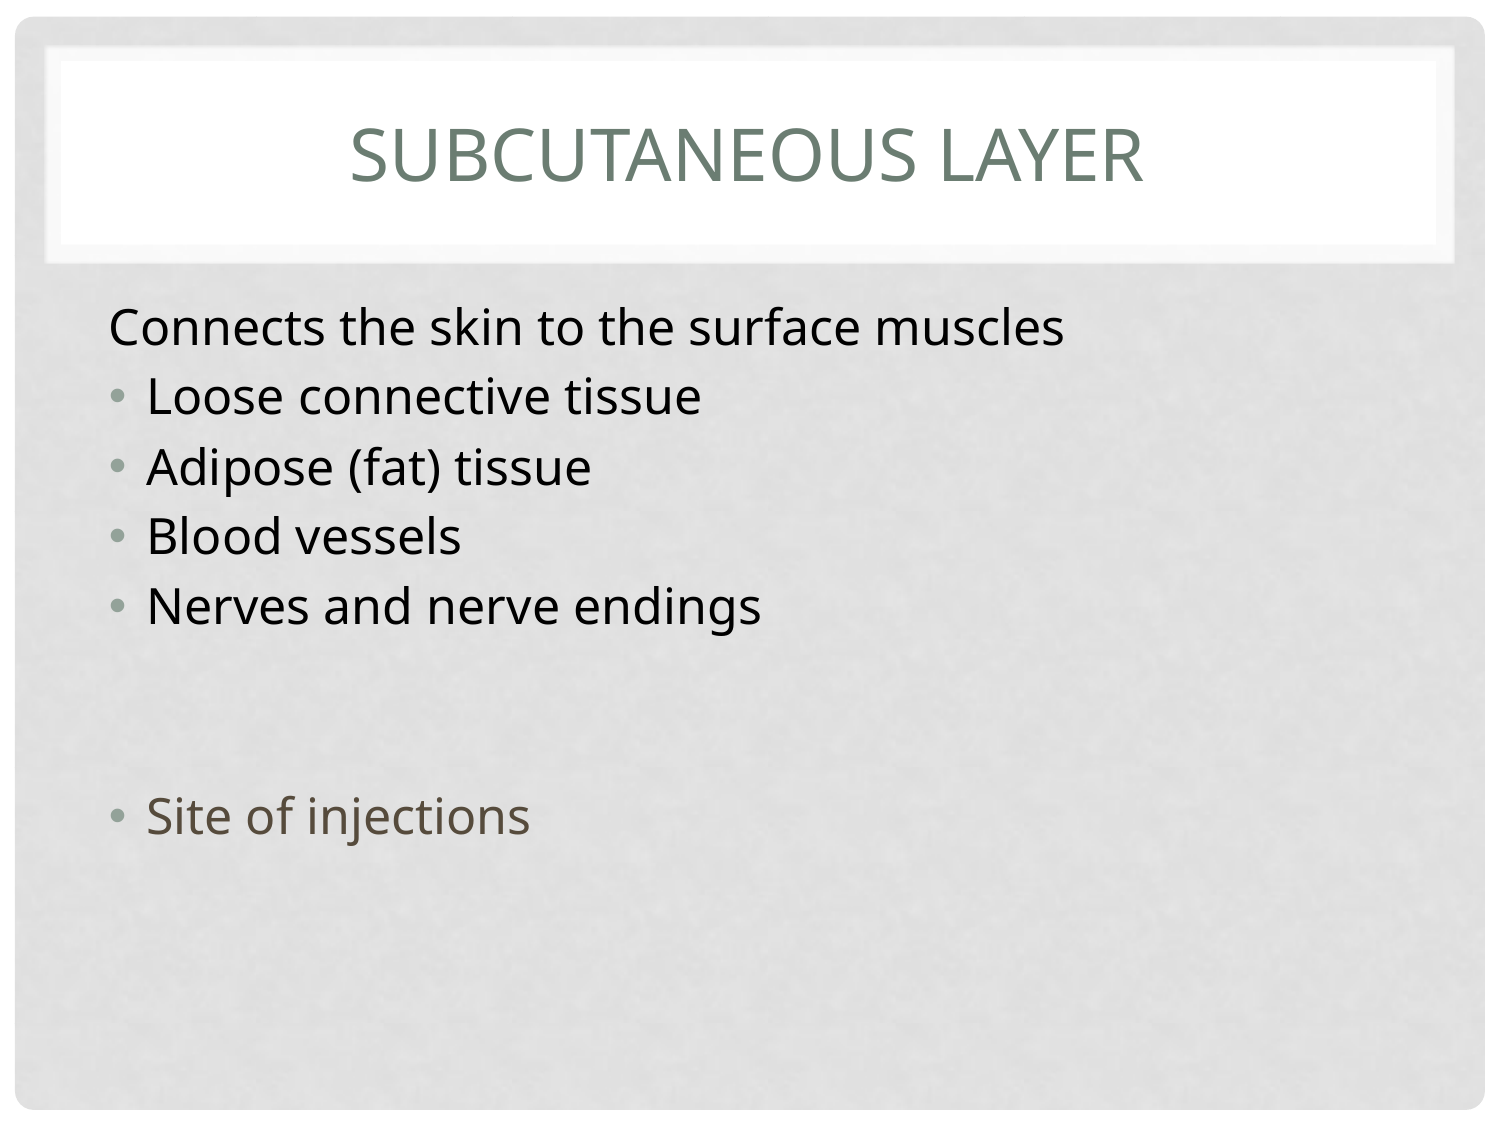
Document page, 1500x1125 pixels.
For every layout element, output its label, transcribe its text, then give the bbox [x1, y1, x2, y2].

title Subcutaneous layer [69, 66, 1425, 238]
list Connects the skin to the surface muscles Loose connective tissue Adipose (fat) tissue Blood vessels Nerves and nerve endings Site of injections [75, 287, 1425, 1005]
